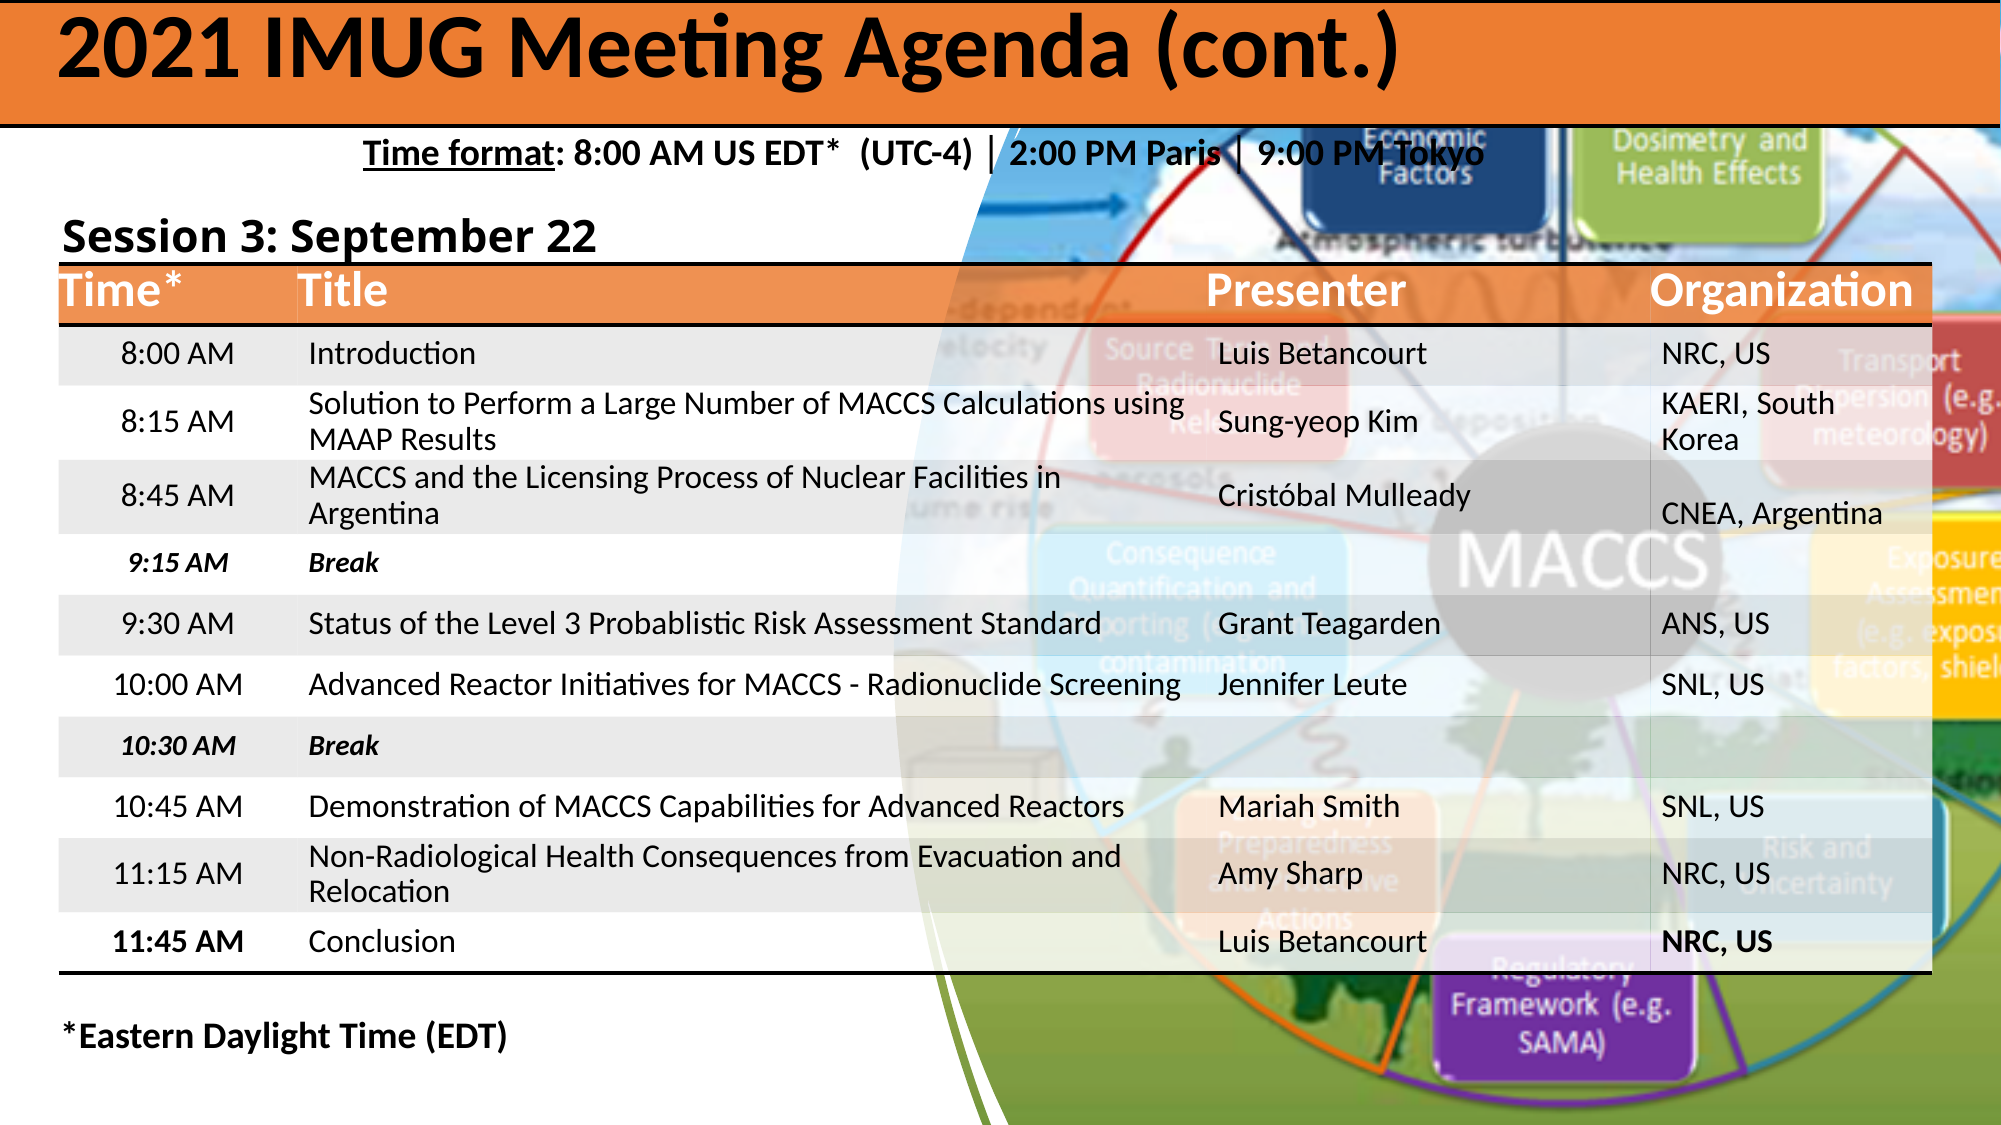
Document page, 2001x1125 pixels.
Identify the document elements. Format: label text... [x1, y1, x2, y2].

table_cell Non-Radiological Health Consequences from Evacuation and Relocation [298, 838, 893, 912]
table_cell Demonstration of MACCS Capabilities for Advanced Reactors [298, 777, 893, 838]
table_cell Introduction [298, 327, 893, 386]
table_cell 8:45 AM [59, 460, 298, 534]
table_cell Break [298, 534, 893, 595]
table_cell Solution to Perform a Large Number of MACCS Calculations using MAAP Results [298, 386, 893, 460]
text_box Session 3: September 22 [47, 195, 623, 271]
table_cell 10:00 AM [59, 656, 298, 717]
table_cell 10:30 AM [59, 717, 298, 777]
table_header Title [298, 266, 893, 323]
table_cell 10:45 AM [59, 777, 298, 838]
text_box Time format: 8:00 AM US EDT* (UTC-4) │ 2:00 PM Paris │ 9:00 PM Tokyo [348, 128, 893, 181]
table_cell 9:15 AM [59, 534, 298, 595]
table_cell Status of the Level 3 Probablistic Risk Assessment Standard [298, 595, 893, 656]
table_header Time* [59, 271, 298, 323]
table_cell Advanced Reactor Initiatives for MACCS - Radionuclide Screening [298, 656, 893, 717]
table_cell Break [298, 717, 893, 777]
table_cell 8:15 AM [59, 386, 298, 460]
table_cell 9:30 AM [59, 595, 298, 656]
table_header 2021 IMUG Meeting Agenda (cont.) [0, 3, 893, 124]
picture [893, 0, 2001, 1125]
table_cell 11:15 AM [59, 838, 298, 912]
text_box *Eastern Daylight Time (EDT) [45, 1003, 524, 1064]
table_cell Conclusion [298, 912, 893, 971]
table_cell 11:45 AM [59, 912, 298, 971]
table_cell 8:00 AM [59, 327, 298, 386]
table_cell MACCS and the Licensing Process of Nuclear Facilities in Argentina [298, 460, 893, 534]
